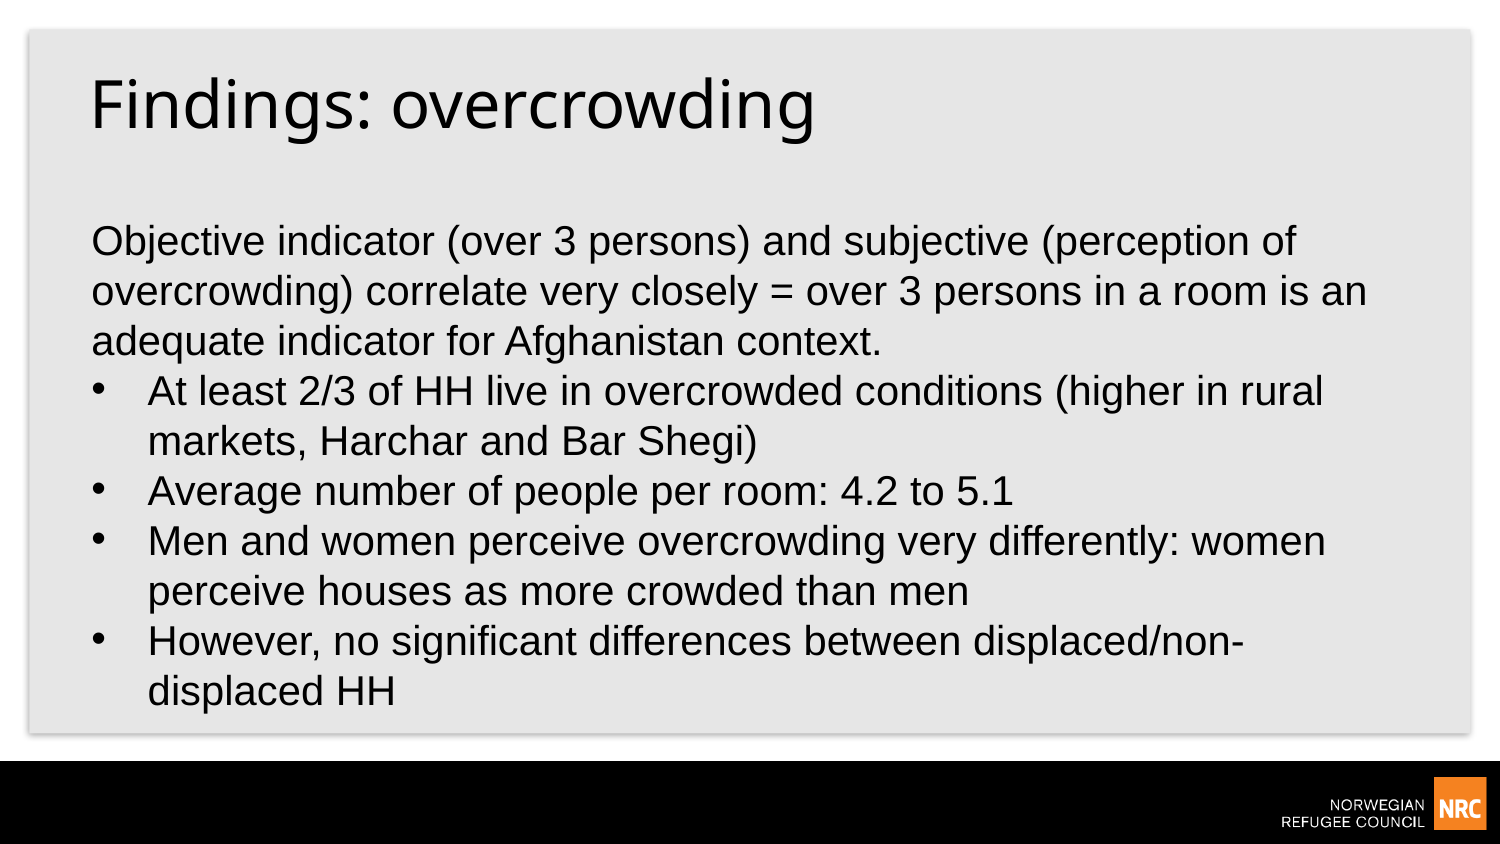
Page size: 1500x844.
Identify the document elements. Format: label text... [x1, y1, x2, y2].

title Findings: overcrowding [75, 54, 1425, 196]
subtitle Objective indicator (over 3 persons) and subjective (perception of overcrowding) correlate very closely = over 3 persons in a room is an adequate indicator for Afghanistan context. At least 2/3 of HH live in overcrowded conditions (higher in rural markets, Harchar and Bar Shegi) Average number of people per room: 4.2 to 5.1 Men and women perceive overcrowding very differently: women perceive houses as more crowded than men However, no significant differences between displaced/non-displaced HH [76, 206, 1425, 689]
